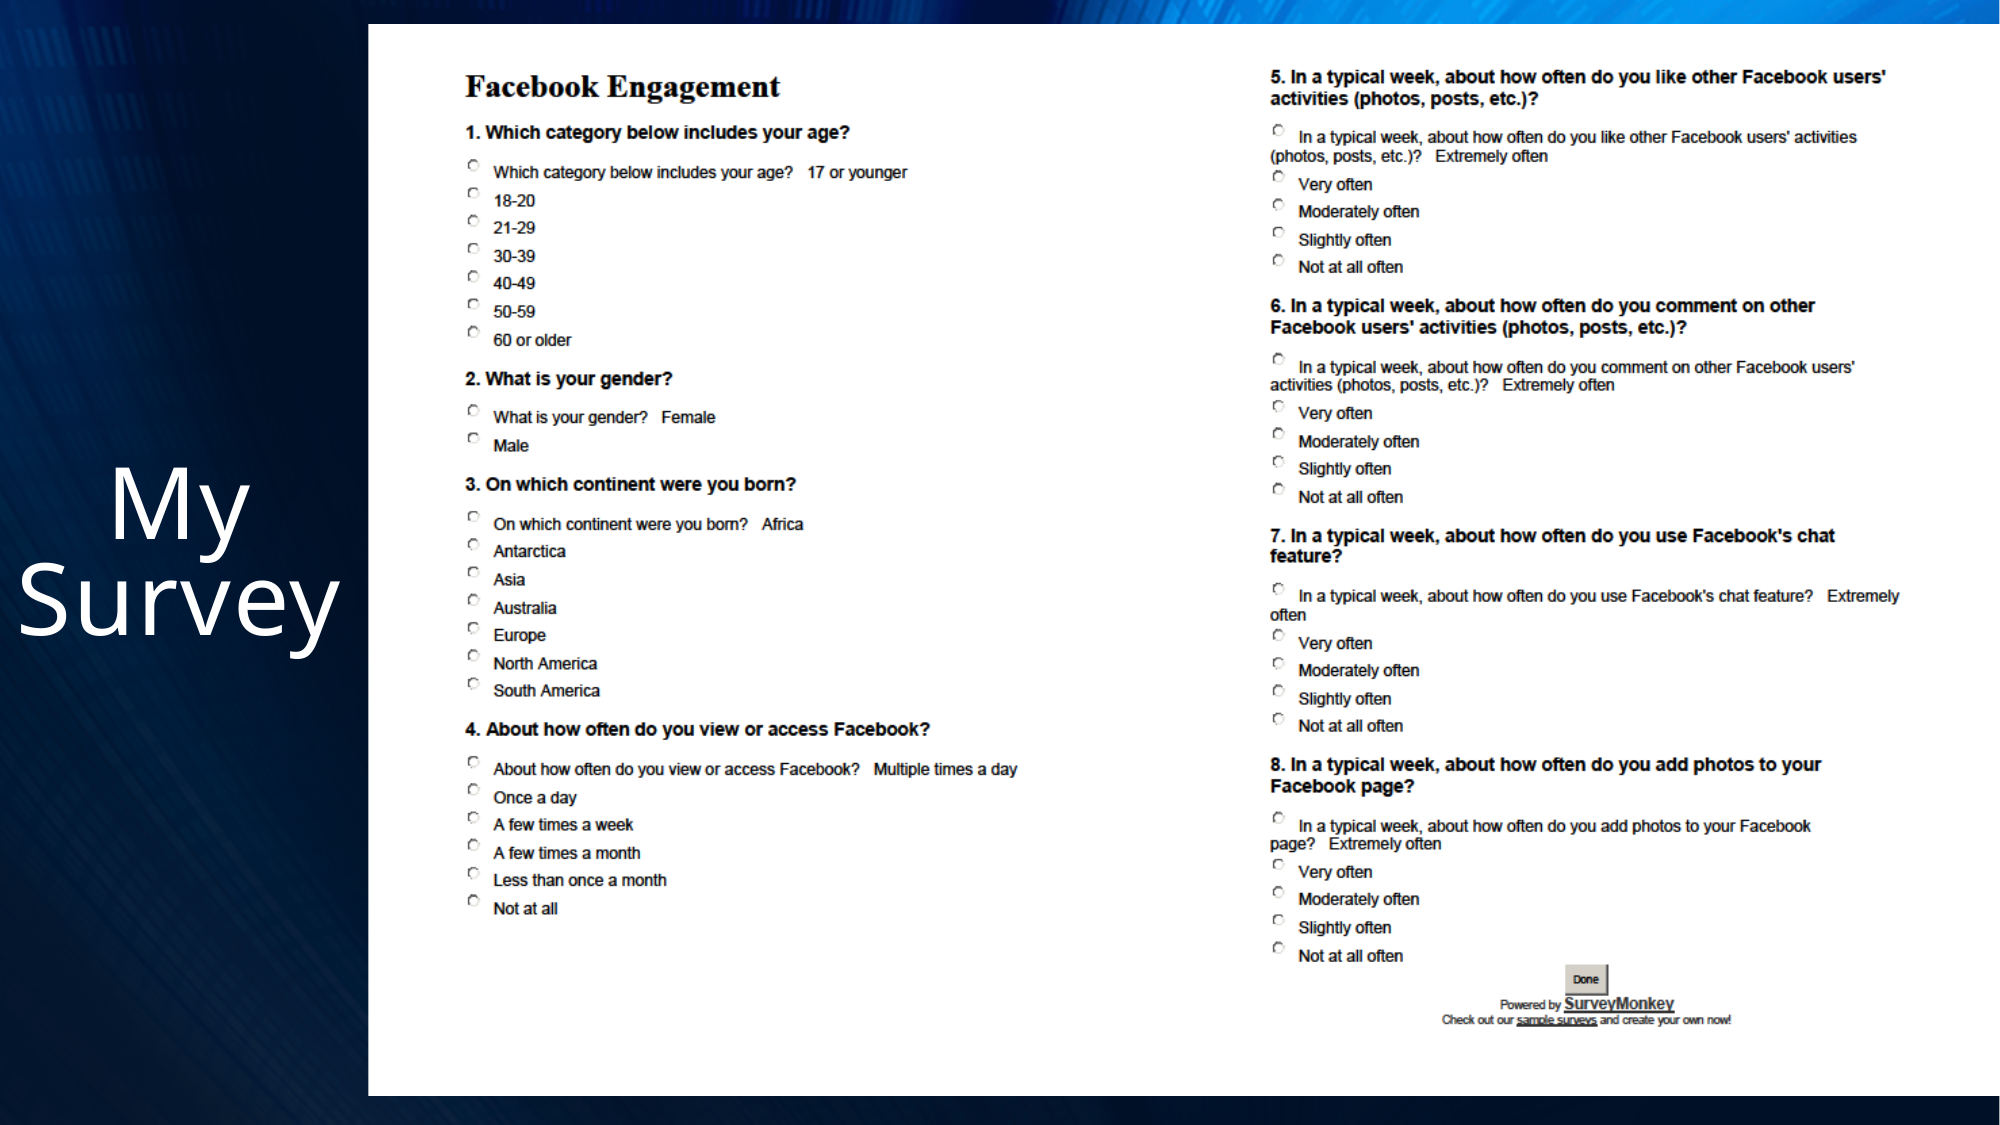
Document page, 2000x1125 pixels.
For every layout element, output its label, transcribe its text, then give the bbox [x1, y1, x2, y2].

title My Survey [0, 383, 361, 663]
picture [0, 0, 2000, 1125]
